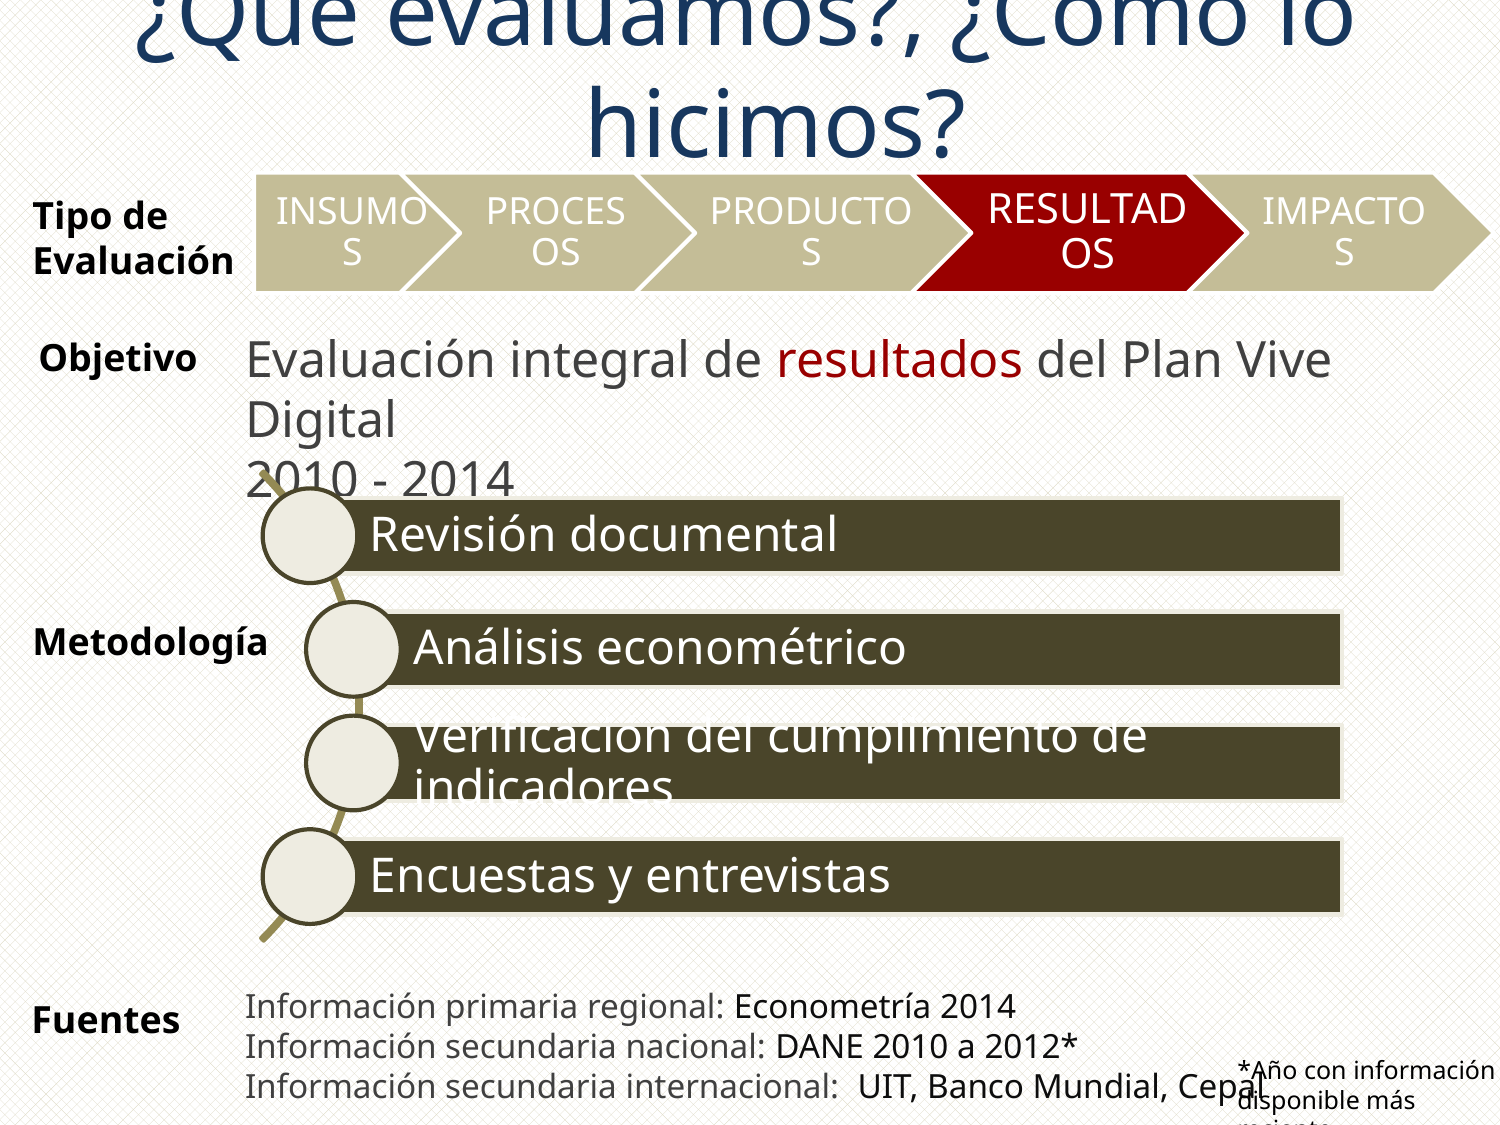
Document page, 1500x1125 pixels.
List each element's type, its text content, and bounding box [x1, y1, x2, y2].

text_box ¿Qué evaluamos?, ¿Cómo lo hicimos? [0, 0, 1500, 184]
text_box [17, 459, 1349, 953]
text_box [0, 319, 1489, 457]
text_box *Año con información disponible más reciente [1222, 1046, 1500, 1125]
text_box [17, 172, 1495, 294]
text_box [0, 977, 1489, 1115]
